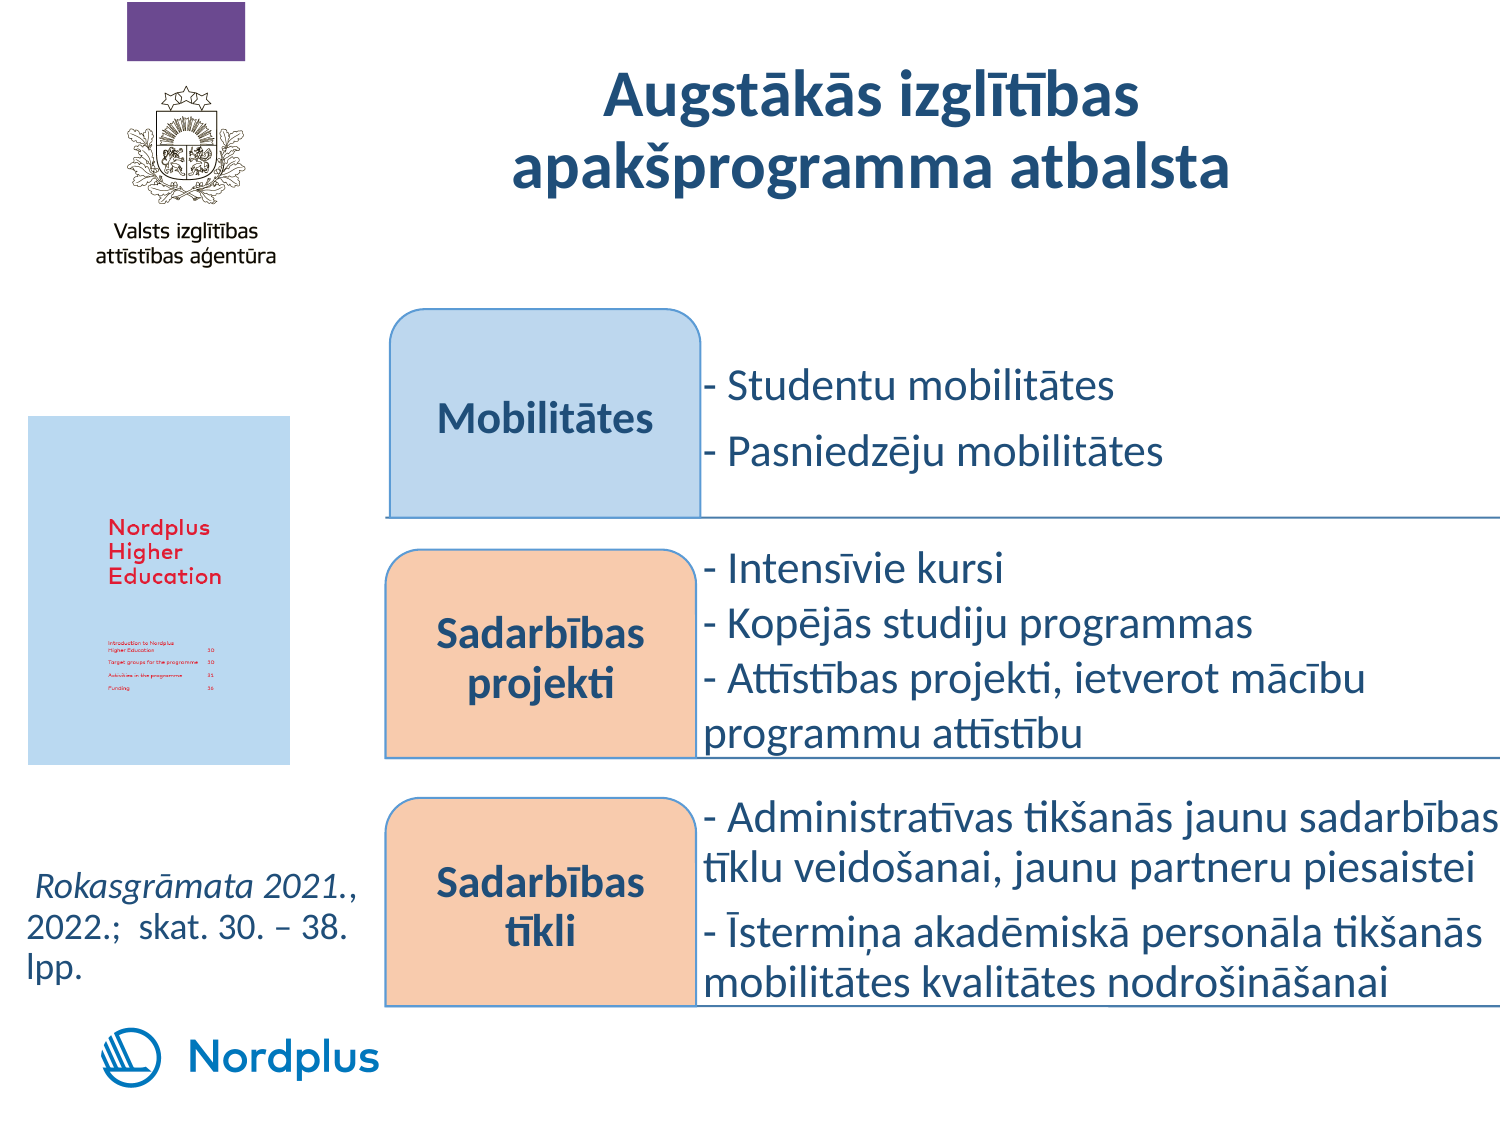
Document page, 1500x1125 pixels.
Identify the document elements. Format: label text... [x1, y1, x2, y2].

text_box Rokasgrāmata 2021., 2022.; skat. 30. – 38. lpp. [11, 859, 374, 996]
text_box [385, 308, 1500, 1015]
title Augstākās izglītības apakšprogramma atbalsta [347, 59, 1397, 203]
picture [0, 0, 1500, 1125]
